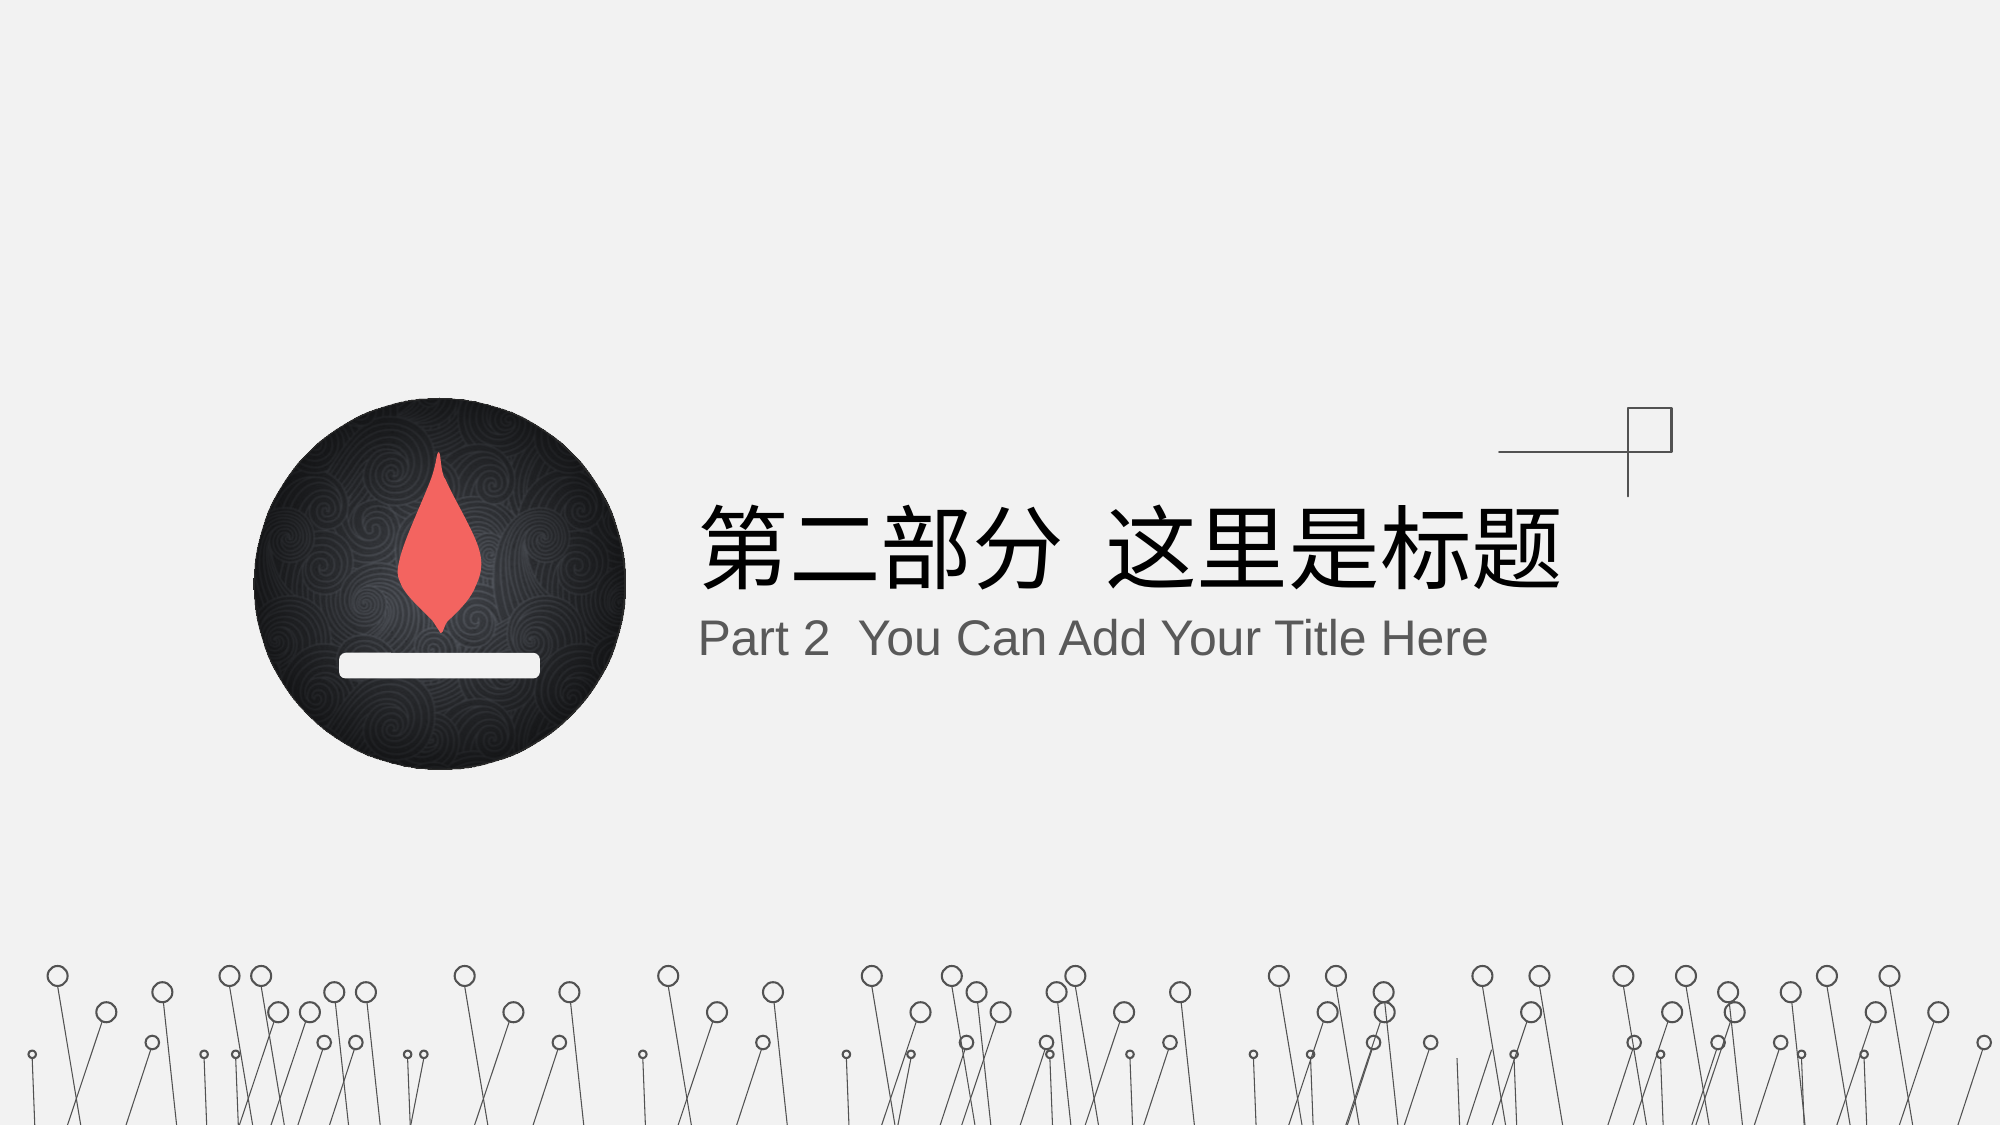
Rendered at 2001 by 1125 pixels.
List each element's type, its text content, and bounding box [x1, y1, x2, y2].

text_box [1134, 1049, 1169, 1125]
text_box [204, 1057, 208, 1125]
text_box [1791, 1002, 1809, 1125]
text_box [1685, 985, 1714, 1022]
text_box [1878, 964, 1901, 987]
text_box [218, 964, 241, 987]
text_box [1075, 1022, 1120, 1125]
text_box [1010, 1049, 1045, 1125]
text_box [352, 1034, 364, 1051]
text_box [1162, 1034, 1178, 1051]
text_box [551, 1034, 568, 1051]
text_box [1623, 1022, 1668, 1125]
text_box [316, 1034, 333, 1049]
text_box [229, 985, 258, 1022]
text_box [250, 964, 273, 987]
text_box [570, 1002, 587, 1125]
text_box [1598, 1049, 1633, 1125]
text_box Part 2 You Can Add Your Title Here [682, 598, 1672, 674]
text_box [1316, 1001, 1335, 1024]
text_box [1335, 985, 1364, 1022]
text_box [642, 1057, 647, 1125]
text_box [402, 1049, 413, 1059]
text_box [1528, 964, 1551, 987]
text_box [726, 1049, 762, 1125]
text_box [354, 981, 377, 1004]
text_box [1627, 407, 1673, 453]
text_box [95, 1001, 118, 1024]
text_box [1045, 1049, 1055, 1059]
text_box [298, 1001, 321, 1024]
text_box [46, 964, 69, 987]
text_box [951, 985, 980, 1022]
text_box [657, 964, 680, 987]
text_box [1889, 1022, 1934, 1125]
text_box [32, 1057, 36, 1125]
text_box [1372, 981, 1395, 1002]
text_box 第二部分 这里是标题 [682, 483, 1747, 609]
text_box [1057, 1002, 1075, 1125]
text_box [846, 1057, 851, 1125]
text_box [892, 1057, 912, 1125]
text_box [1324, 964, 1348, 987]
text_box [1976, 1034, 1993, 1051]
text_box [1826, 1022, 1872, 1125]
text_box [1826, 985, 1855, 1022]
text_box [1045, 981, 1068, 1004]
text_box [1927, 1001, 1950, 1024]
text_box [27, 1049, 38, 1059]
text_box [57, 1022, 102, 1125]
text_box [1482, 985, 1511, 1022]
text_box [841, 1049, 852, 1059]
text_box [1278, 985, 1307, 1022]
text_box [1125, 1049, 1134, 1059]
text_box [1723, 1004, 1729, 1022]
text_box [288, 1049, 323, 1125]
text_box [1064, 964, 1087, 987]
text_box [1623, 985, 1652, 1022]
text_box [144, 1034, 161, 1051]
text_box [951, 1022, 997, 1125]
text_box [163, 1002, 180, 1125]
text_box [1181, 1002, 1198, 1125]
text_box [274, 1022, 306, 1125]
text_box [1801, 1057, 1806, 1125]
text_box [1482, 1022, 1527, 1125]
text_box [1075, 985, 1104, 1022]
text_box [1539, 985, 1568, 1125]
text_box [668, 1022, 713, 1125]
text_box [412, 1057, 424, 1125]
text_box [57, 985, 86, 1022]
text_box [1520, 1001, 1539, 1024]
text_box [1815, 964, 1839, 987]
text_box [453, 964, 476, 987]
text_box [407, 1057, 412, 1125]
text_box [323, 1049, 335, 1125]
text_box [1729, 1002, 1746, 1125]
text_box [860, 964, 883, 987]
text_box [761, 981, 785, 1004]
text_box [1267, 964, 1290, 987]
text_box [1335, 1022, 1381, 1125]
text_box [116, 1049, 151, 1125]
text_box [464, 985, 493, 1022]
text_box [1685, 1022, 1729, 1125]
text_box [871, 1022, 917, 1125]
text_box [335, 1002, 352, 1125]
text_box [261, 985, 290, 1022]
text_box [705, 1001, 729, 1024]
text_box [1038, 1034, 1055, 1051]
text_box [1253, 1057, 1258, 1125]
text_box [1422, 1034, 1439, 1051]
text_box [668, 985, 697, 1022]
text_box [1717, 981, 1740, 1004]
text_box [1384, 1002, 1402, 1125]
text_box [464, 1022, 510, 1125]
text_box [909, 1001, 932, 1024]
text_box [1746, 1049, 1780, 1125]
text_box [1948, 1049, 1983, 1125]
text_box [1278, 1022, 1324, 1125]
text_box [930, 1049, 951, 1125]
text_box [199, 1049, 209, 1059]
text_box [774, 1002, 791, 1125]
text_box [1471, 964, 1494, 987]
text_box [1864, 1001, 1887, 1024]
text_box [366, 1002, 384, 1125]
text_box [1661, 1001, 1684, 1024]
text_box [523, 1049, 558, 1125]
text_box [1514, 1057, 1518, 1125]
text_box [1674, 964, 1698, 987]
text_box [940, 964, 963, 987]
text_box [253, 398, 626, 770]
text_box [1310, 1057, 1315, 1125]
text_box [1113, 1001, 1136, 1024]
text_box [1248, 1049, 1259, 1059]
text_box [502, 1001, 525, 1024]
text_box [1457, 1049, 1492, 1125]
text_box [1682, 1049, 1717, 1125]
text_box [968, 981, 988, 1002]
text_box [1373, 1001, 1389, 1024]
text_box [980, 1002, 994, 1022]
text_box [419, 1049, 429, 1059]
text_box [1772, 1034, 1789, 1051]
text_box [1049, 1057, 1054, 1125]
text_box [1612, 964, 1635, 987]
text_box [1169, 981, 1192, 1004]
text_box [1779, 981, 1802, 1004]
text_box [638, 1049, 648, 1059]
text_box [558, 981, 581, 1004]
text_box [994, 1001, 1012, 1024]
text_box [871, 985, 900, 1022]
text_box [1889, 985, 1918, 1022]
text_box [323, 981, 346, 1004]
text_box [1394, 1049, 1429, 1125]
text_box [229, 1022, 274, 1125]
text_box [1129, 1057, 1134, 1125]
text_box [755, 1034, 771, 1051]
text_box [151, 981, 174, 1004]
